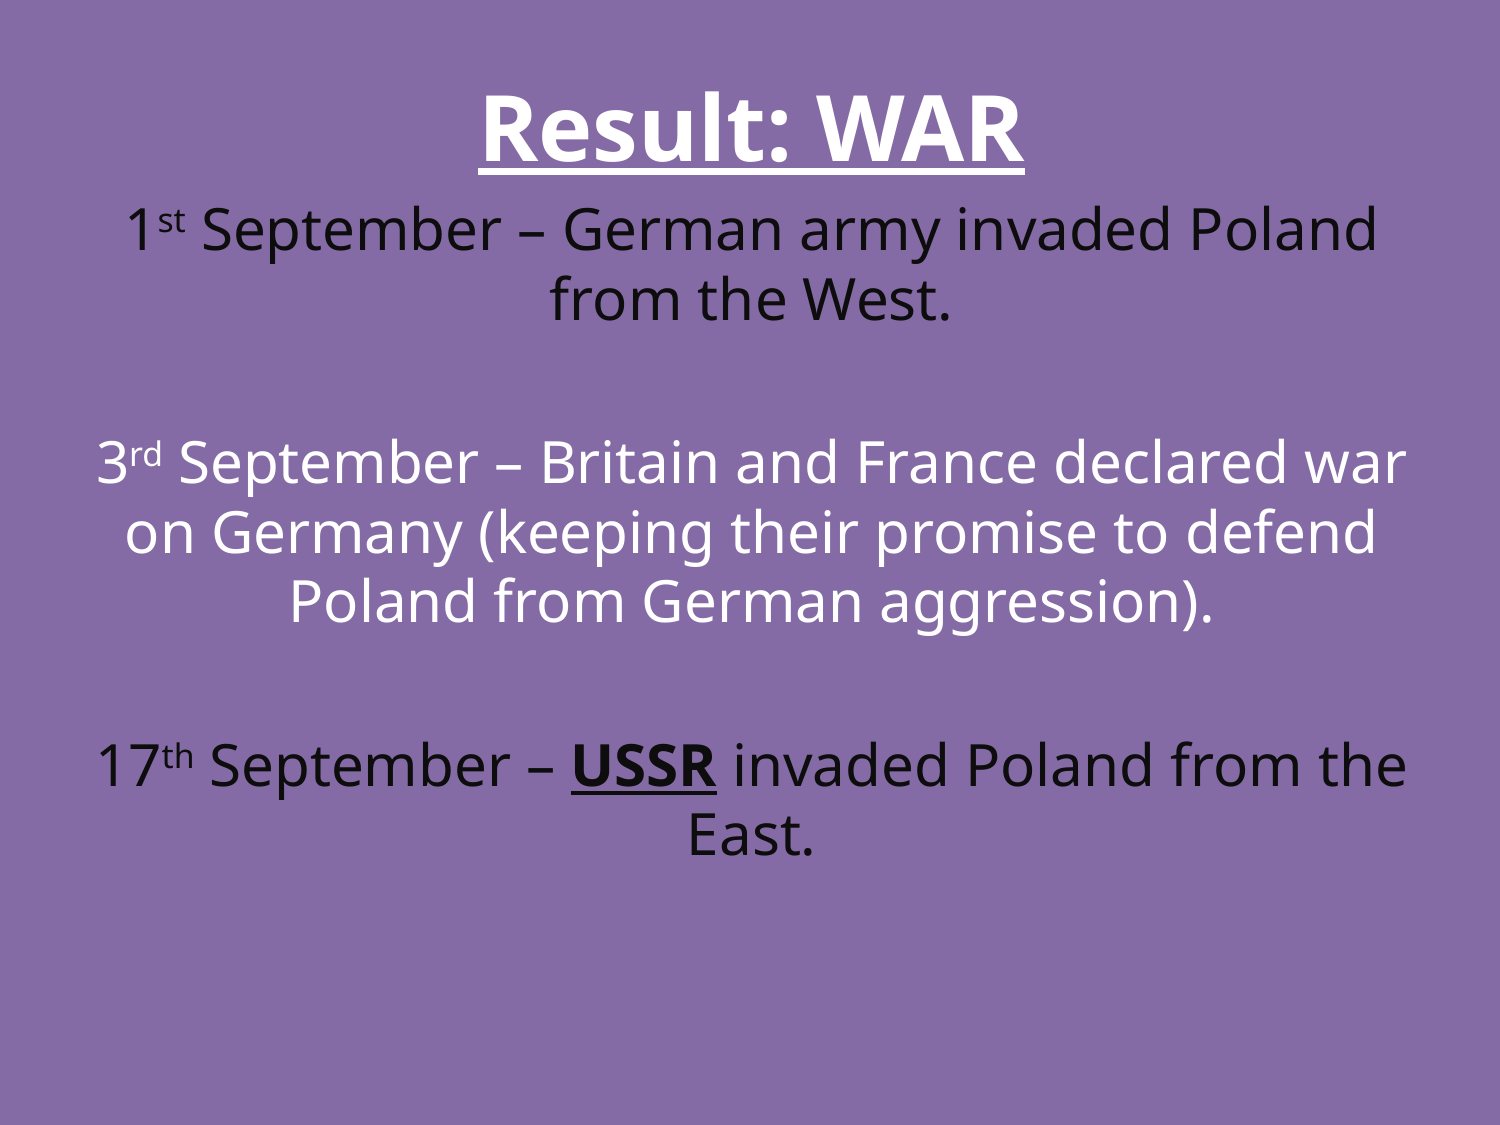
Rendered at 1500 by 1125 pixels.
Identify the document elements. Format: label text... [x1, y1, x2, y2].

list 1st September – German army invaded Poland from the West. 3rd September – Britain and France declared war on Germany (keeping their promise to defend Poland from German aggression). 17th September – USSR invaded Poland from the East. [76, 184, 1427, 1016]
title Result: WAR [76, 30, 1427, 184]
